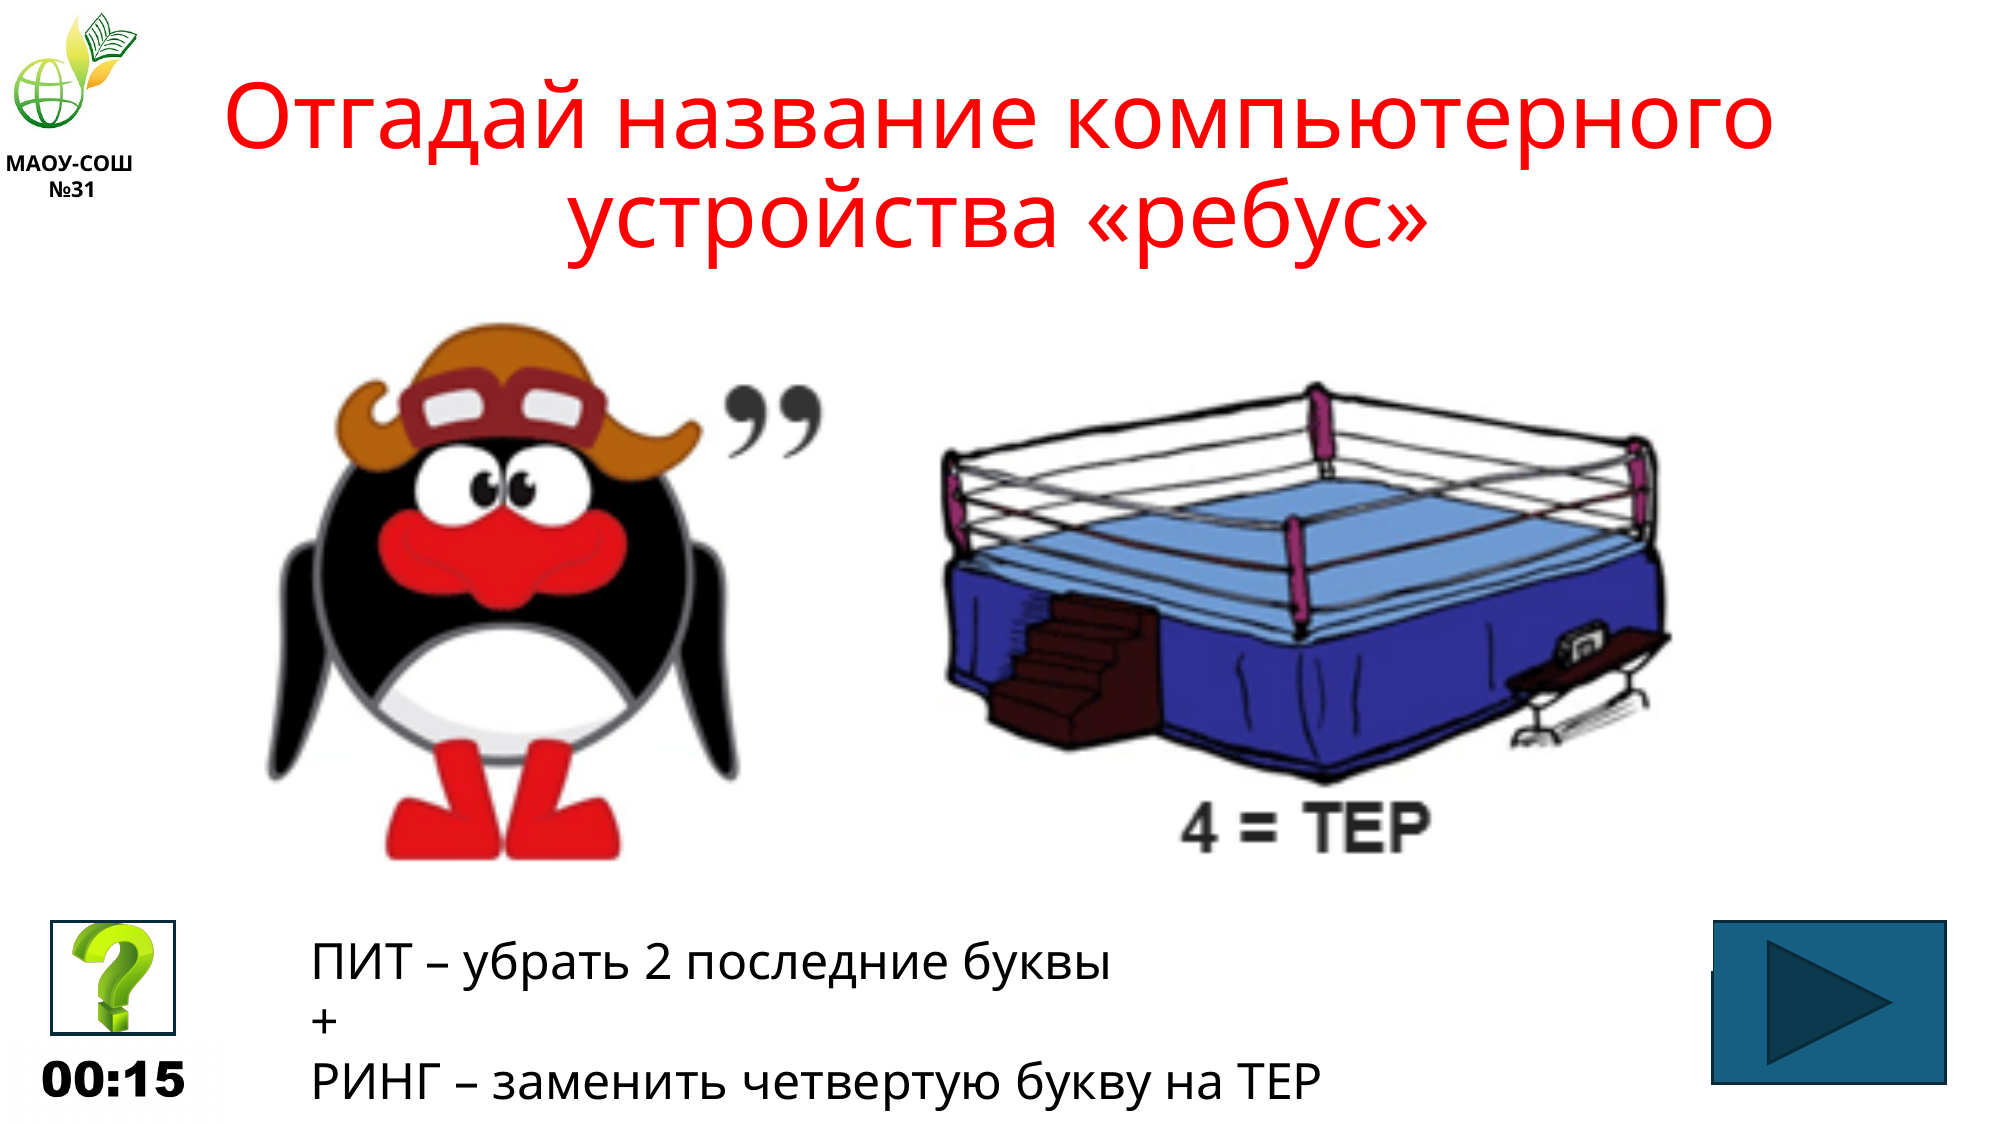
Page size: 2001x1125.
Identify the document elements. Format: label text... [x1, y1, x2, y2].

title Отгадай название компьютерного устройства «ребус» [137, 59, 1863, 278]
text_box [50, 920, 176, 1036]
picture [0, 0, 145, 142]
picture [4, 1039, 223, 1125]
text_box [1711, 920, 1947, 1085]
picture [230, 276, 1714, 972]
text_box ПИТ – убрать 2 последние буквы + РИНГ – заменить четвертую букву на ТЕР [295, 972, 1480, 1117]
